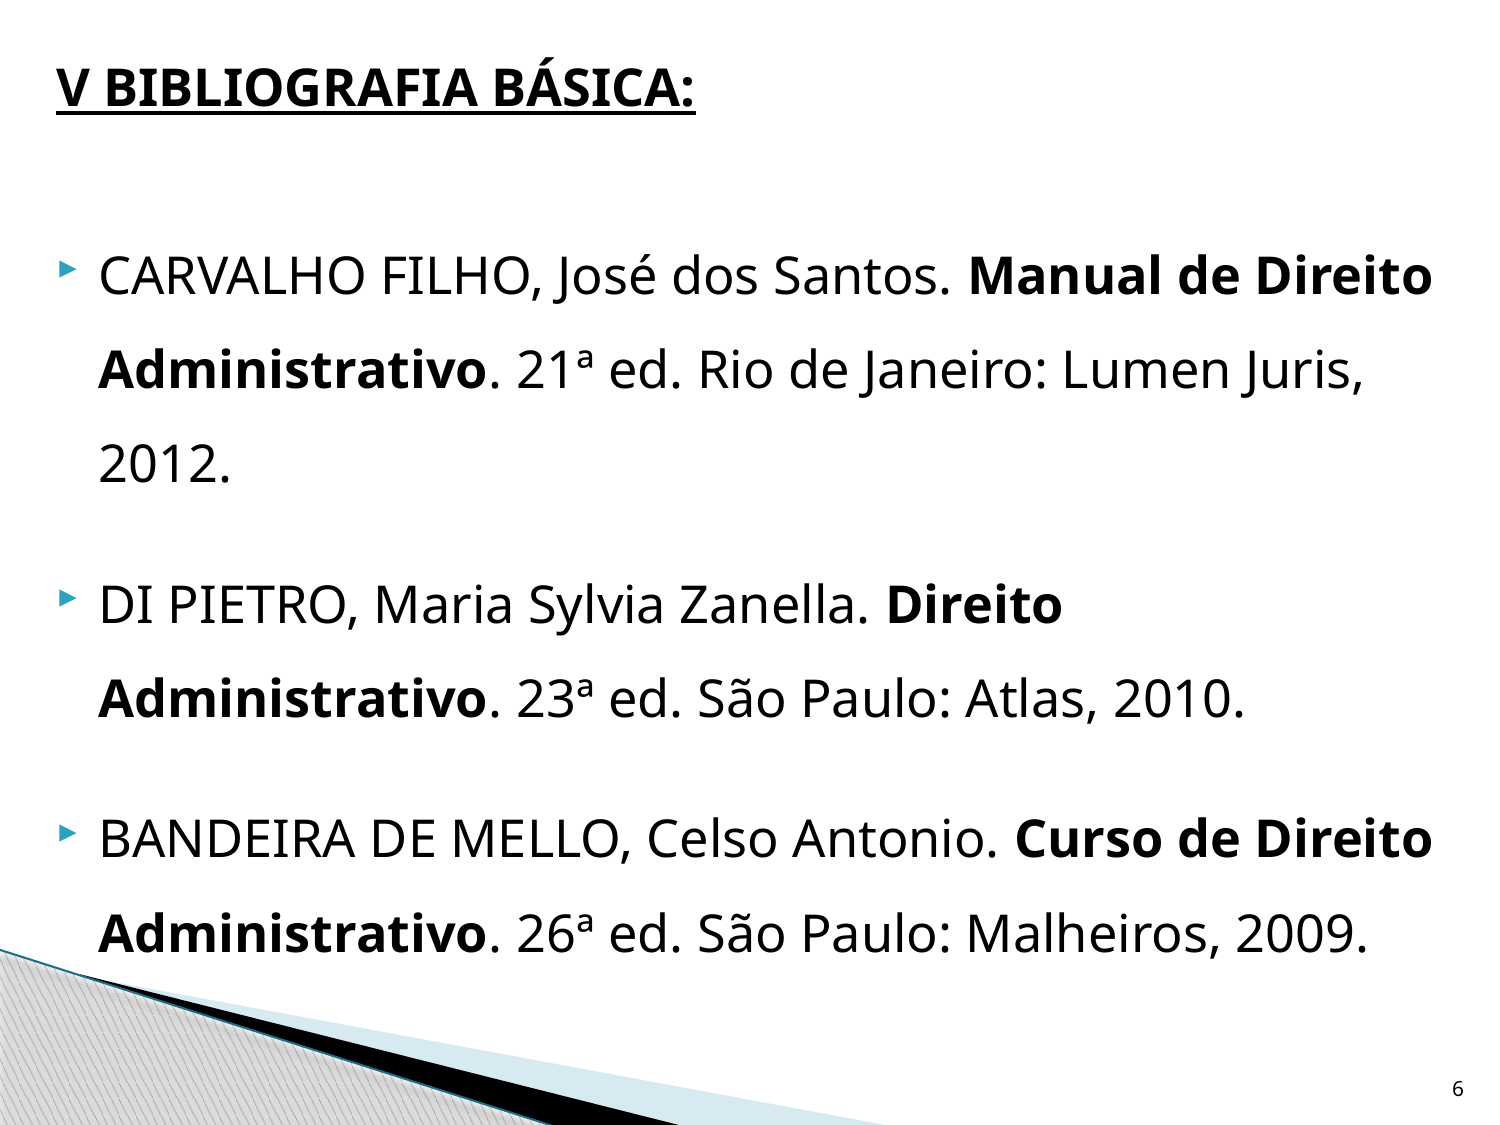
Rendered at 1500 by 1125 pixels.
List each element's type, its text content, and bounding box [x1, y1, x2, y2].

slide_number 6 [1418, 1051, 1479, 1112]
list V BIBLIOGRAFIA BÁSICA: CARVALHO FILHO, José dos Santos. Manual de Direito Administrativo. 21ª ed. Rio de Janeiro: Lumen Juris, 2012. DI PIETRO, Maria Sylvia Zanella. Direito Administrativo. 23ª ed. São Paulo: Atlas, 2010. BANDEIRA DE MELLO, Celso Antonio. Curso de Direito Administrativo. 26ª ed. São Paulo: Malheiros, 2009. [23, 46, 1477, 1043]
